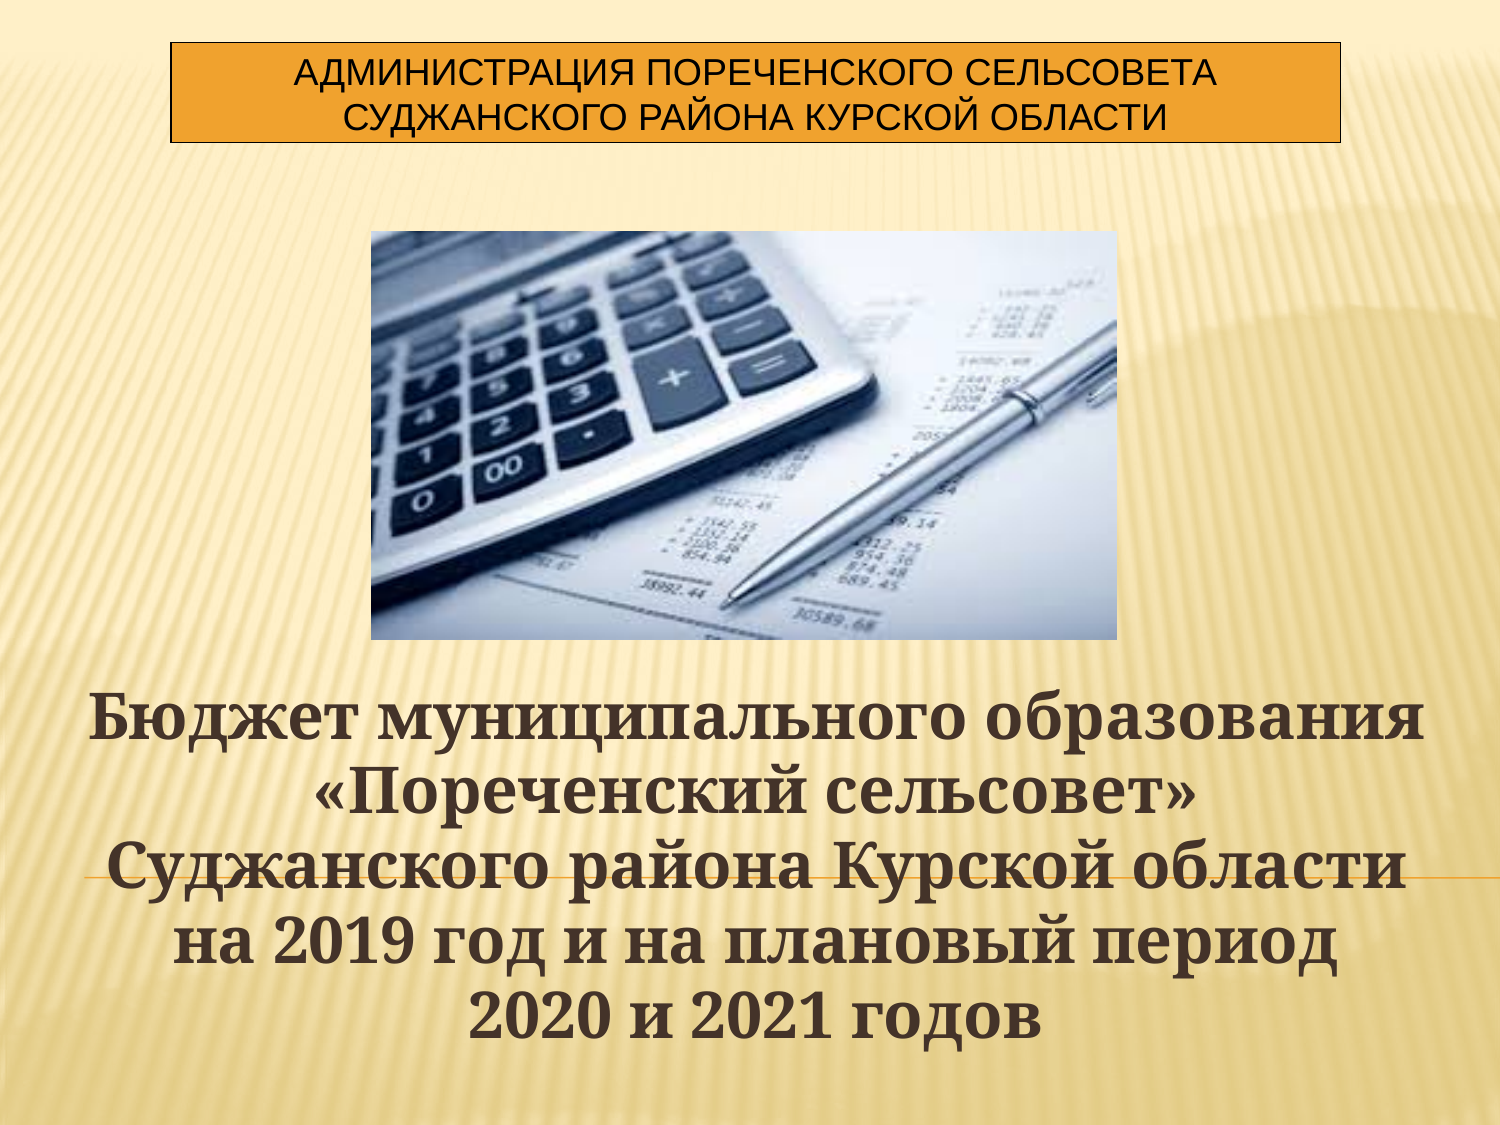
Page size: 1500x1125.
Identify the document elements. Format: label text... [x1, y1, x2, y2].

text_box АДМИНИСТРАЦИЯ ПОРЕЧЕНСКОГО СЕЛЬСОВЕТА СУДЖАНСКОГО РАЙОНА КУРСКОЙ ОБЛАСТИ [171, 42, 1341, 143]
picture [371, 231, 1117, 640]
subtitle Бюджет муниципального образования «Пореченский сельсовет» Суджанского района Курской области на 2019 год и на плановый период 2020 и 2021 годов [40, 679, 1471, 1059]
